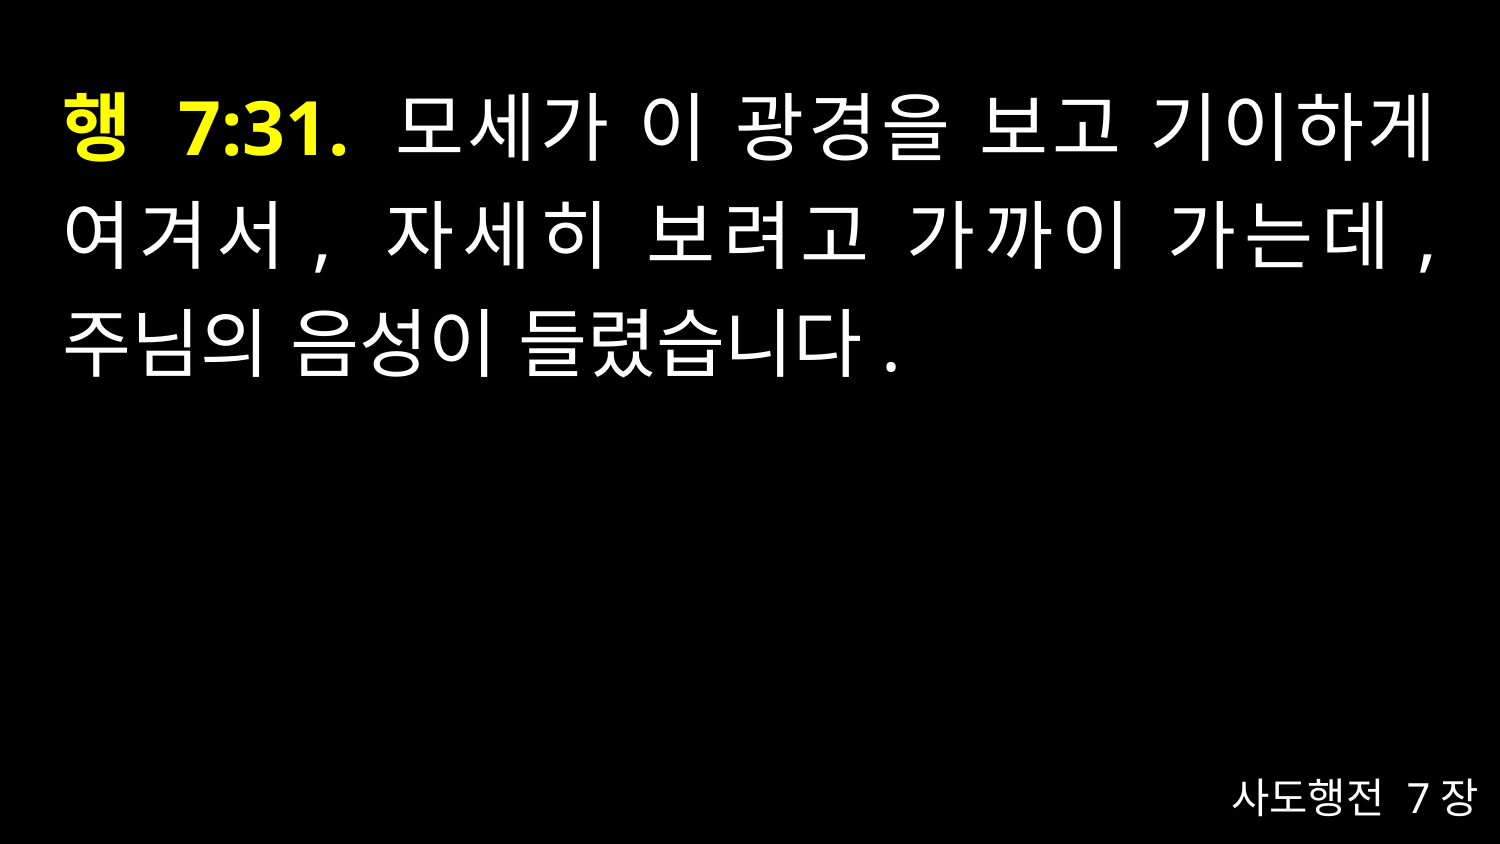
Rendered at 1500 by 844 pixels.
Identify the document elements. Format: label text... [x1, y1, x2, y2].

subtitle 사도행전 7장 [916, 770, 1500, 844]
title 행 7:31. 모세가 이 광경을 보고 기이하게 여겨서, 자세히 보려고 가까이 가는데, 주님의 음성이 들렸습니다. [0, 0, 1500, 844]
